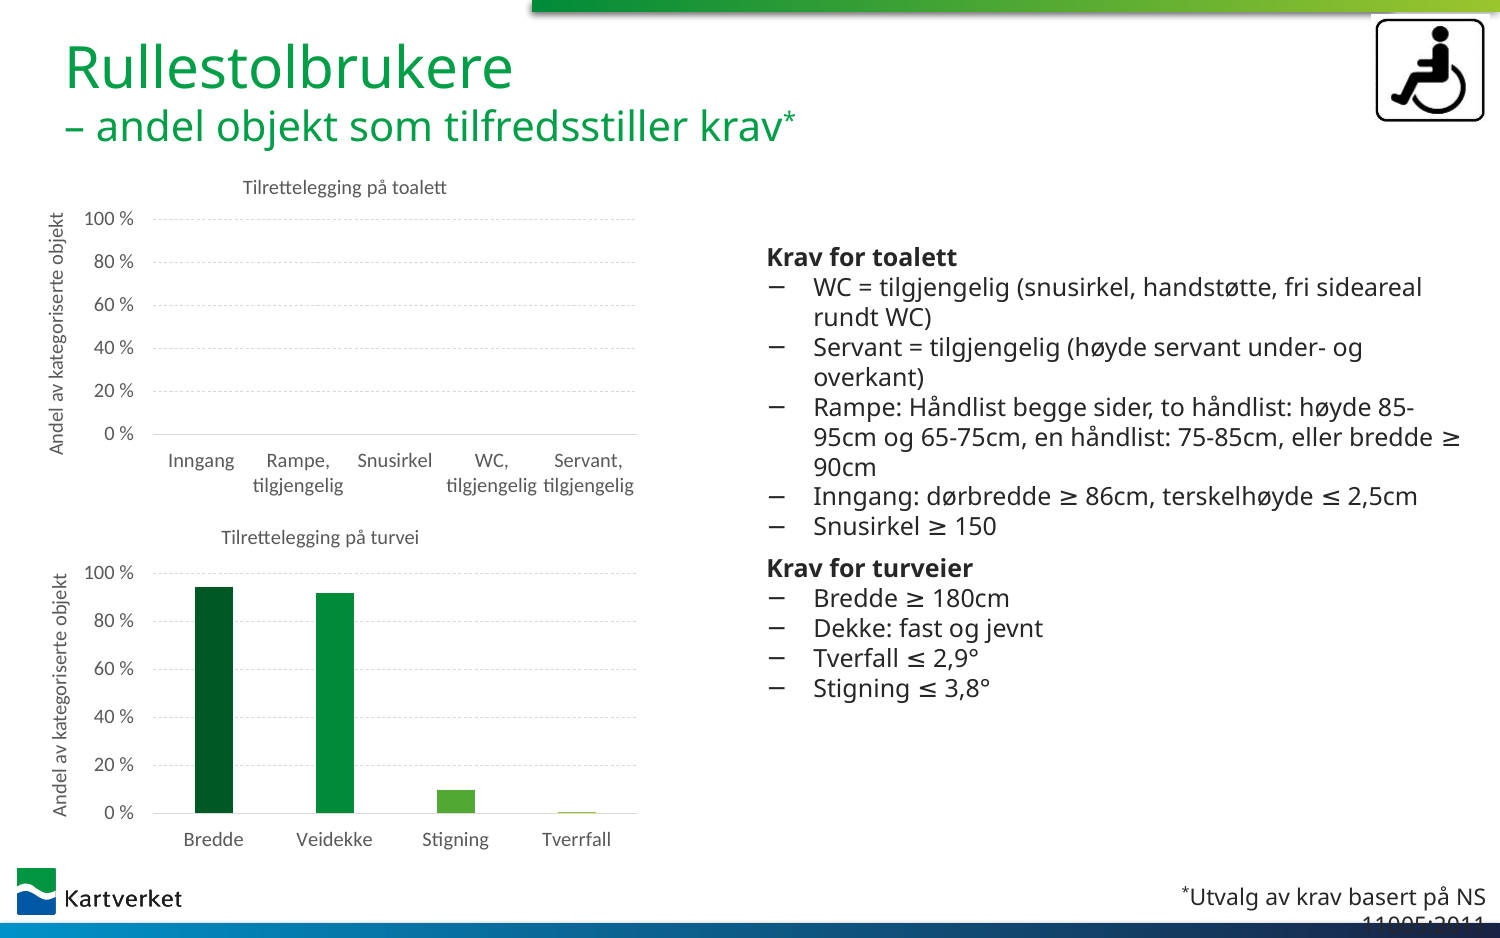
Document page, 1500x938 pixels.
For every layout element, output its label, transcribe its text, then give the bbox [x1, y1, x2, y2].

text_box Rullestolbrukere – andel objekt som tilfredsstiller krav* [49, 14, 1431, 158]
picture [41, 166, 650, 505]
picture [1371, 13, 1491, 127]
text_box *Utvalg av krav basert på NS 11005:2011 [1068, 873, 1500, 938]
text_box Krav for toalett WC = tilgjengelig (snusirkel, handstøtte, fri sideareal rundt WC) Servant = tilgjengelig (høyde servant under- og overkant) Rampe: Håndlist begge sider, to håndlist: høyde 85-95cm og 65-75cm, en håndlist: 75-85cm, eller bredde ≥ 90cm Inngang: dørbredde ≥ 86cm, terskelhøyde ≤ 2,5cm Snusirkel ≥ 150 [751, 234, 1483, 545]
text_box Krav for turveier Bredde ≥ 180cm Dekke: fast og jevnt Tverfall ≤ 2,9° Stigning ≤ 3,8° [751, 545, 1483, 710]
picture [41, 520, 650, 859]
